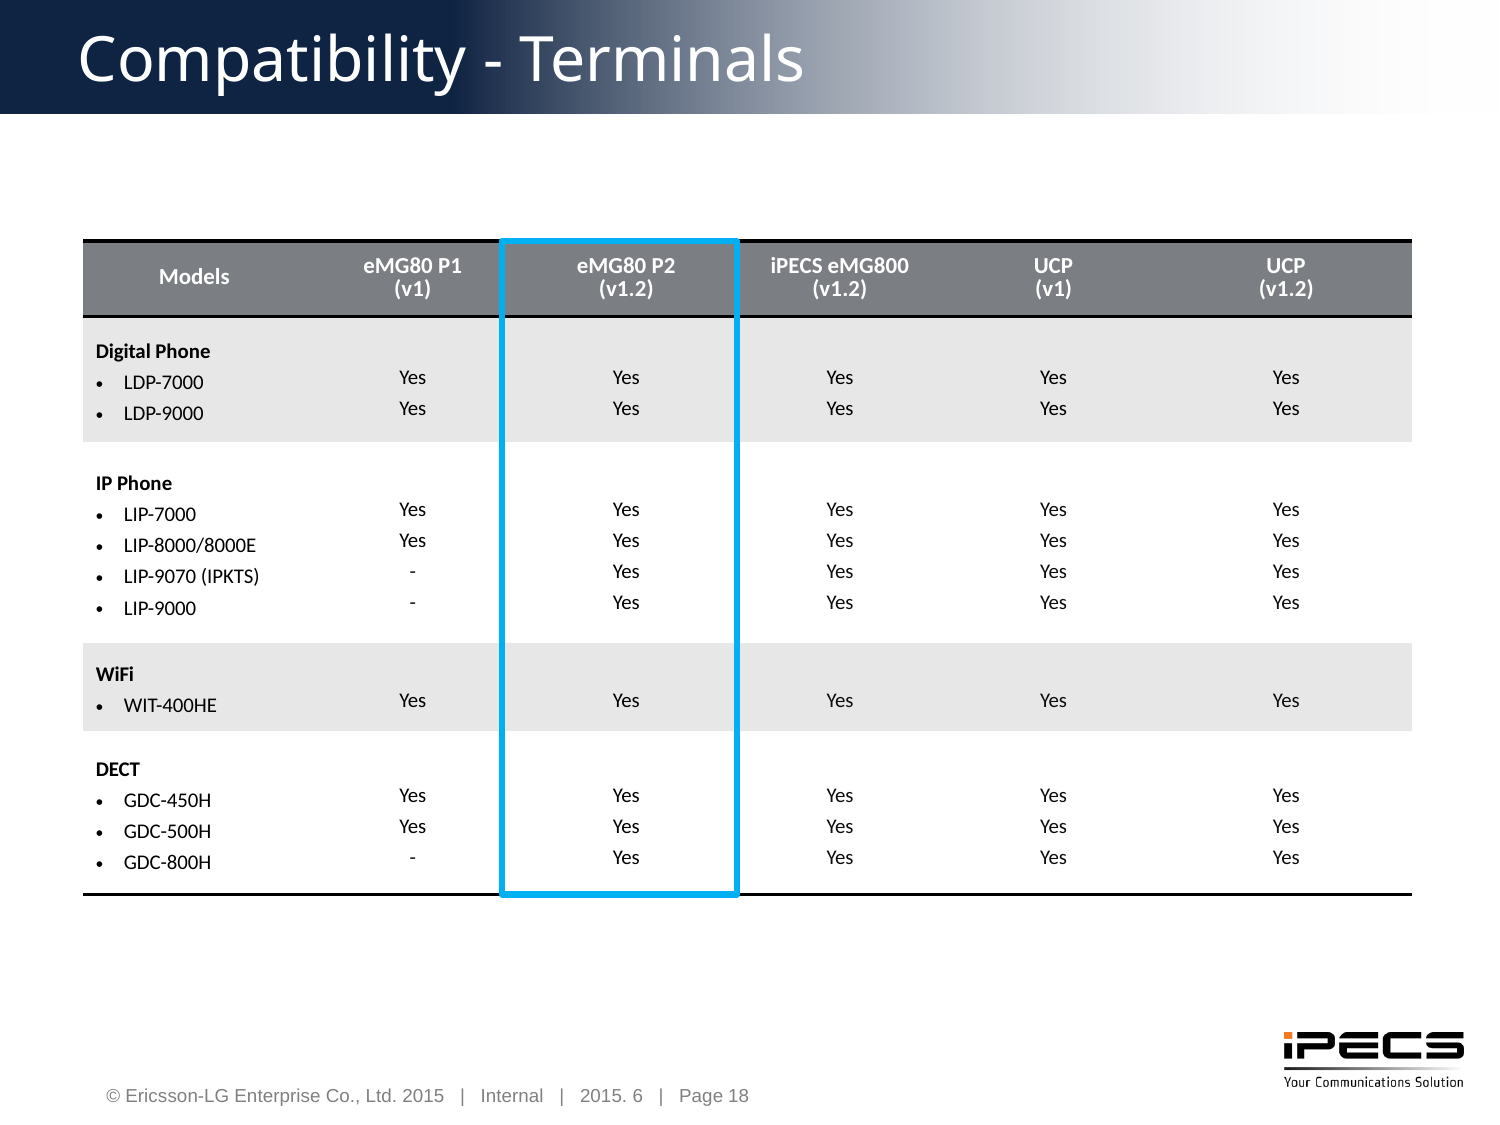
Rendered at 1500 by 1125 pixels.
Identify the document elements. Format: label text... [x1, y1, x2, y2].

table_cell Yes Yes - - [306, 442, 501, 643]
text_box [501, 241, 737, 895]
table_header iPECS eMG800 (v1.2) [737, 243, 947, 315]
table_cell Digital Phone LDP-7000 LDP-9000 [83, 318, 306, 442]
table_cell Yes [306, 643, 501, 731]
table_cell IP Phone LIP-7000 LIP-8000/8000E LIP-9070 (IPKTS) LIP-9000 [83, 442, 306, 643]
table_cell Yes Yes Yes [947, 731, 1160, 893]
table_cell Yes Yes Yes Yes [737, 442, 947, 643]
list Compatibility - Terminals [0, 0, 1500, 114]
table_cell Yes Yes - [306, 731, 501, 893]
table_cell Yes Yes [306, 318, 501, 442]
table_cell Yes Yes [947, 318, 1160, 442]
table_header UCP (v1.2) [1160, 243, 1412, 315]
table_cell Yes Yes Yes [737, 731, 947, 893]
table_cell Yes [1160, 643, 1412, 731]
table_cell Yes Yes Yes [1160, 731, 1412, 893]
picture [1284, 1032, 1464, 1087]
table_cell Yes Yes Yes Yes [947, 442, 1160, 643]
table_cell DECT GDC-450H GDC-500H GDC-800H [83, 731, 306, 893]
table_header eMG80 P1 (v1) [306, 243, 501, 315]
table_cell Yes Yes [737, 318, 947, 442]
table_cell Yes [947, 643, 1160, 731]
table_cell WiFi WIT-400HE [83, 643, 306, 731]
table_cell Yes Yes [1160, 318, 1412, 442]
table_header UCP (v1) [947, 243, 1160, 315]
table_cell Yes [737, 643, 947, 731]
table_cell Yes Yes Yes Yes [1160, 442, 1412, 643]
table_header Models [83, 243, 306, 315]
